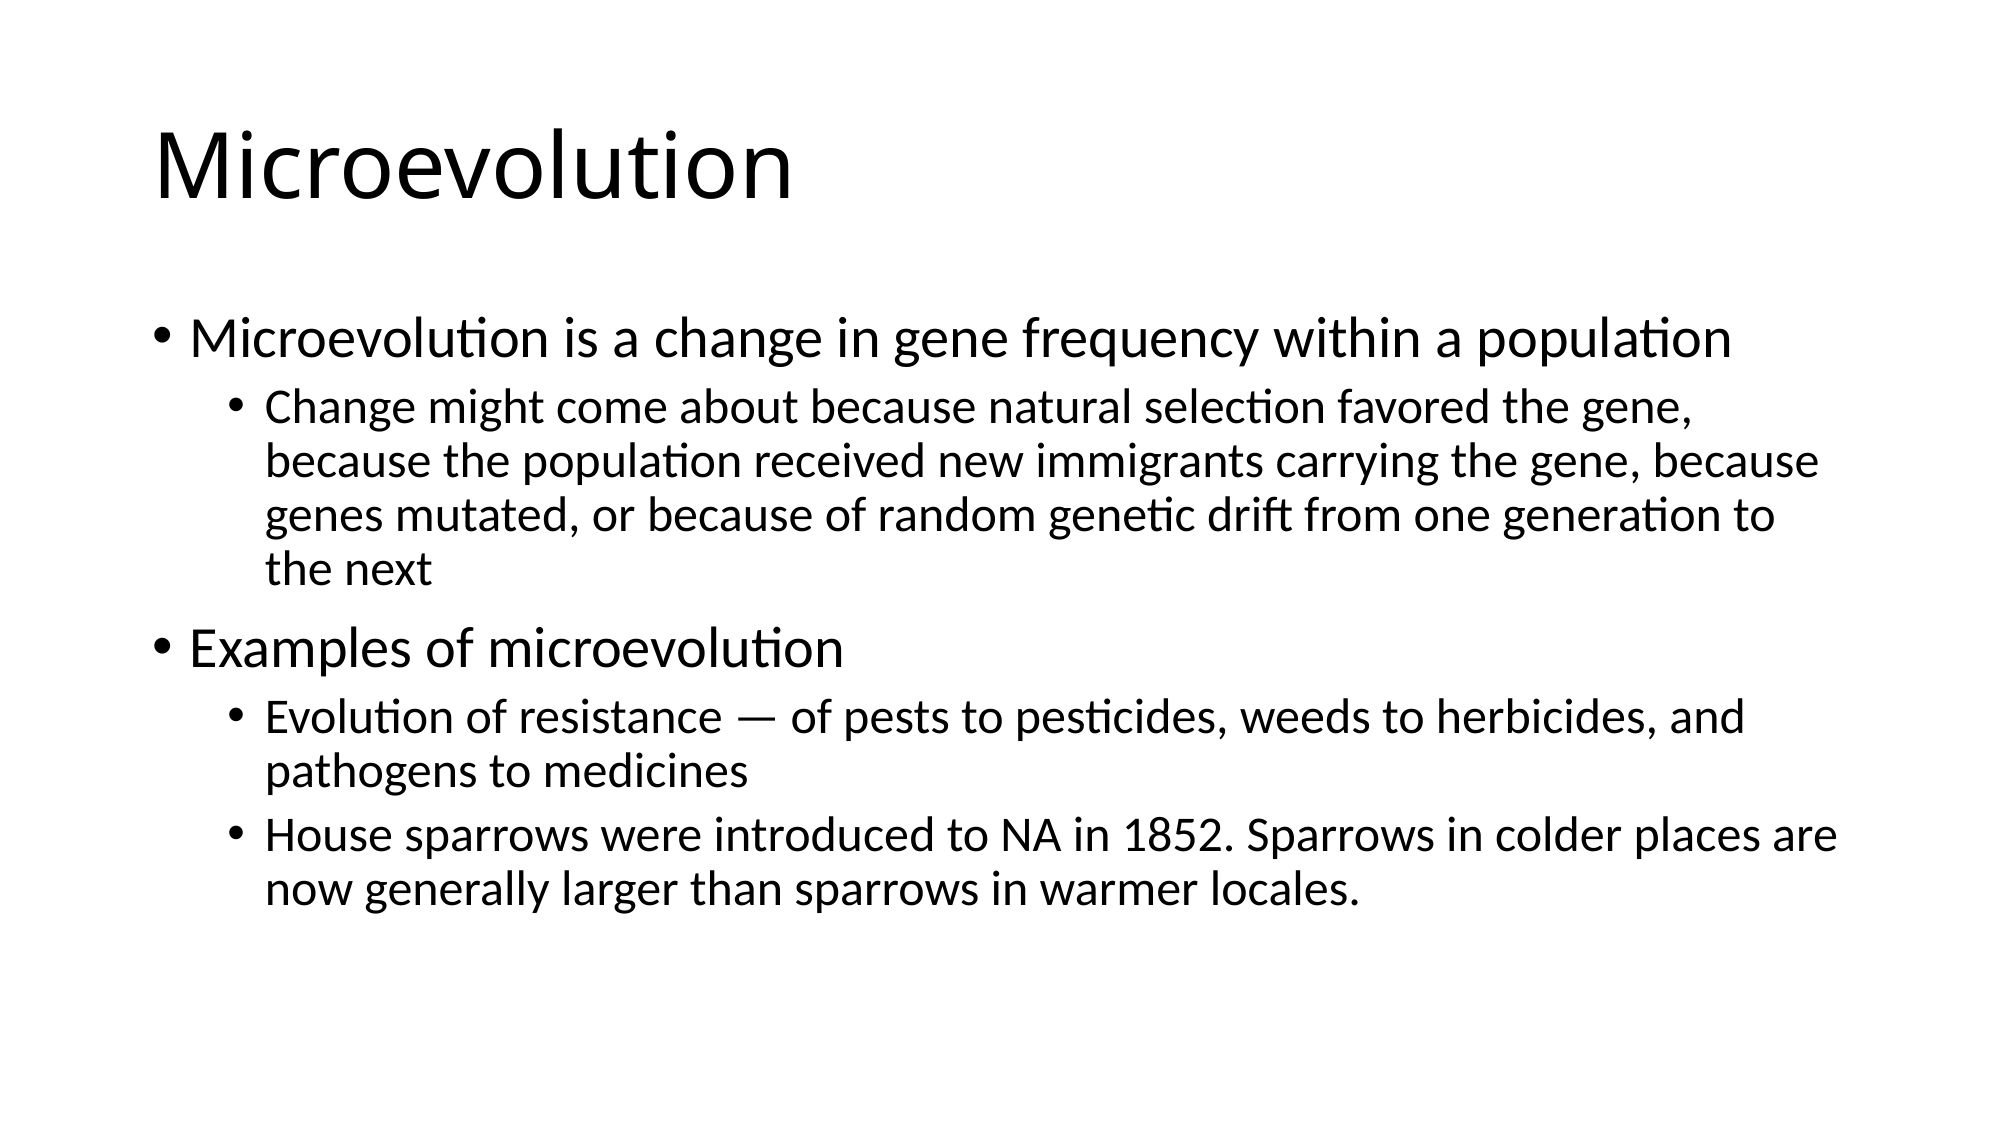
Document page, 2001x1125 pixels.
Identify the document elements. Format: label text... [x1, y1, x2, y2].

title Microevolution [137, 59, 1863, 278]
list Microevolution is a change in gene frequency within a population Change might come about because natural selection favored the gene, because the population received new immigrants carrying the gene, because genes mutated, or because of random genetic drift from one generation to the next Examples of microevolution Evolution of resistance — of pests to pesticides, weeds to herbicides, and pathogens to medicines House sparrows were introduced to NA in 1852. Sparrows in colder places are now generally larger than sparrows in warmer locales. [137, 299, 1863, 1014]
